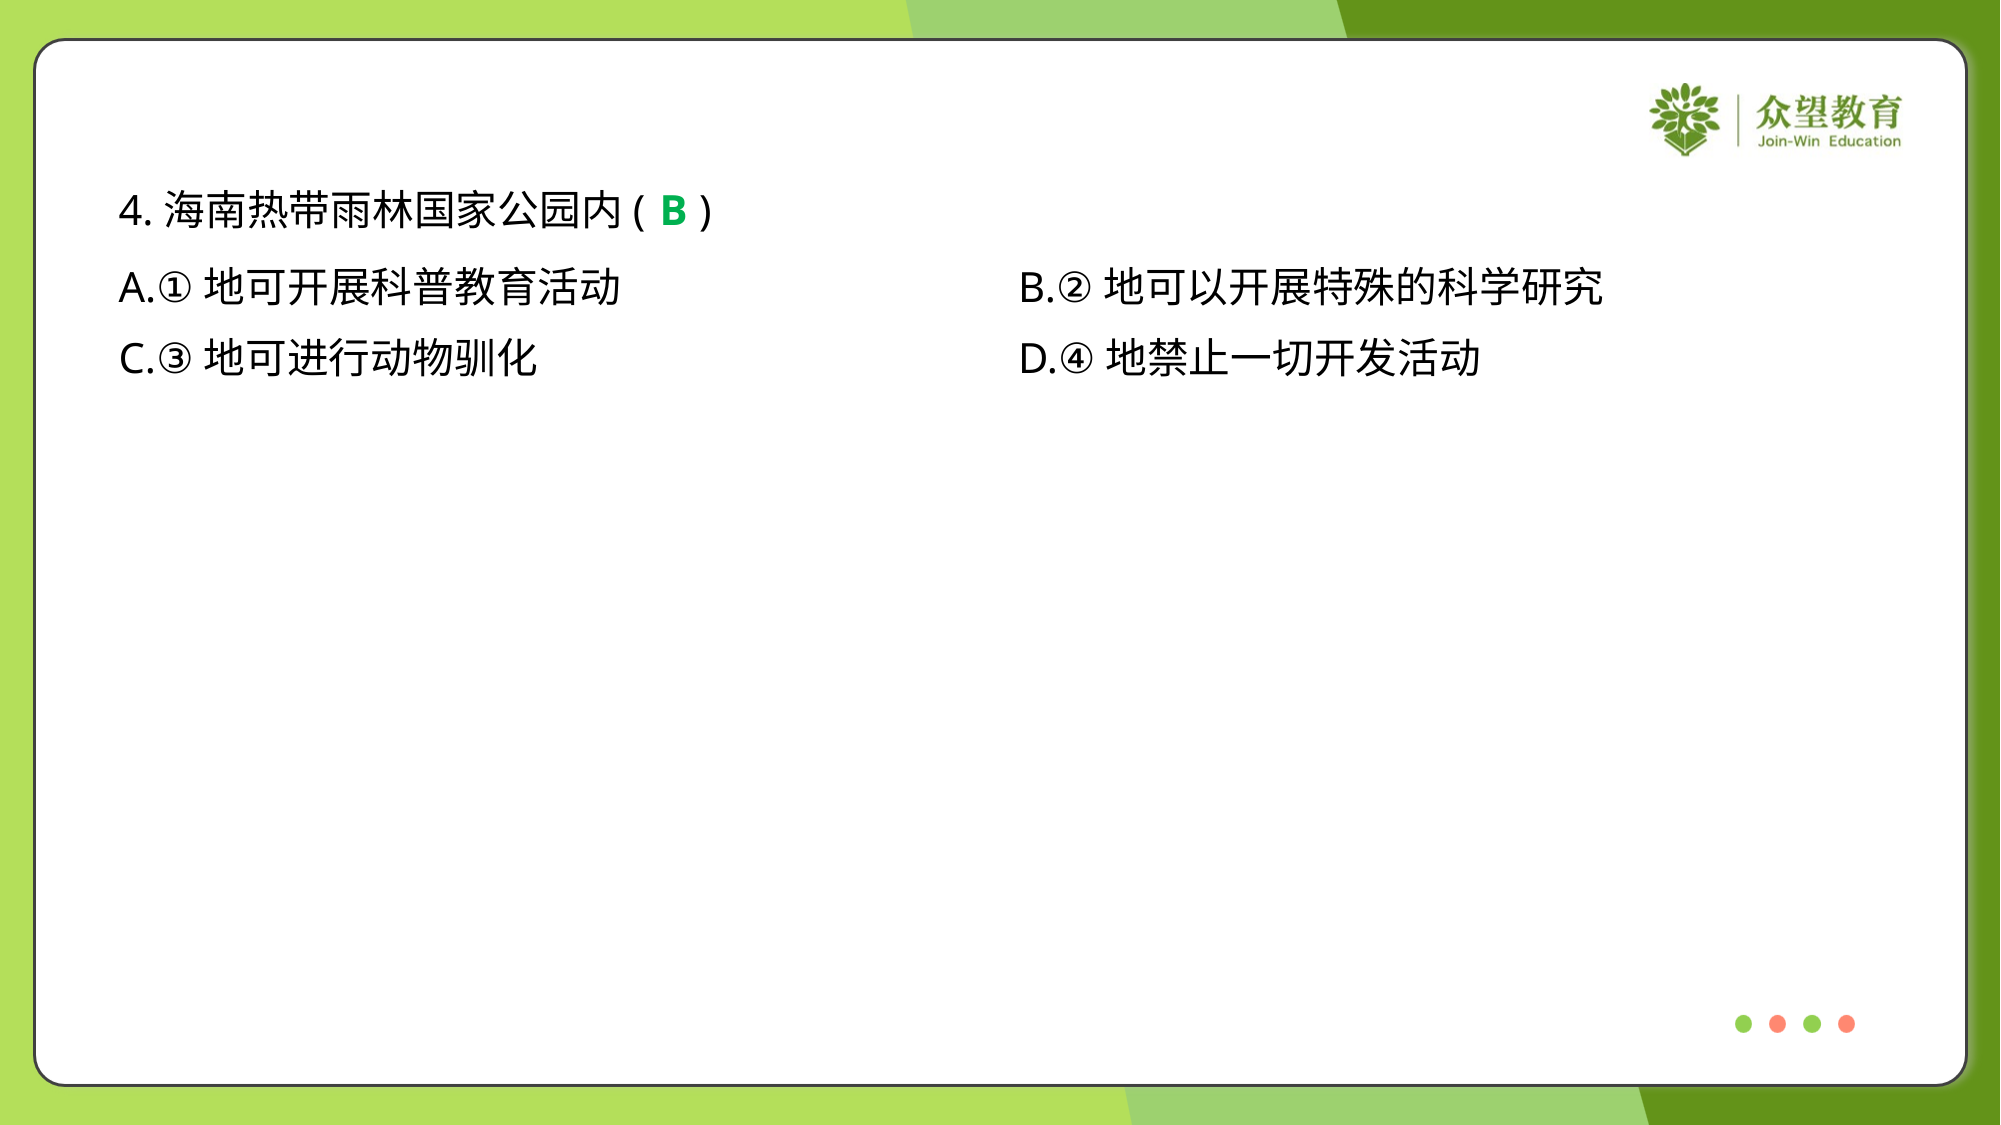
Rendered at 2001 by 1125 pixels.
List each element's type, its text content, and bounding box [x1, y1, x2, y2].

picture [0, 0, 2000, 1125]
text_box A.①地可开展科普教育活动 B.②地可以开展特殊的科学研究 C.③地可进行动物驯化 D.④地禁止一切开发活动 [118, 235, 1883, 374]
text_box 4.海南热带雨林国家公园内( ) [118, 158, 644, 226]
text_box B [644, 158, 703, 226]
text_box 4.海南热带雨林国家公园内( ) [703, 158, 1883, 226]
